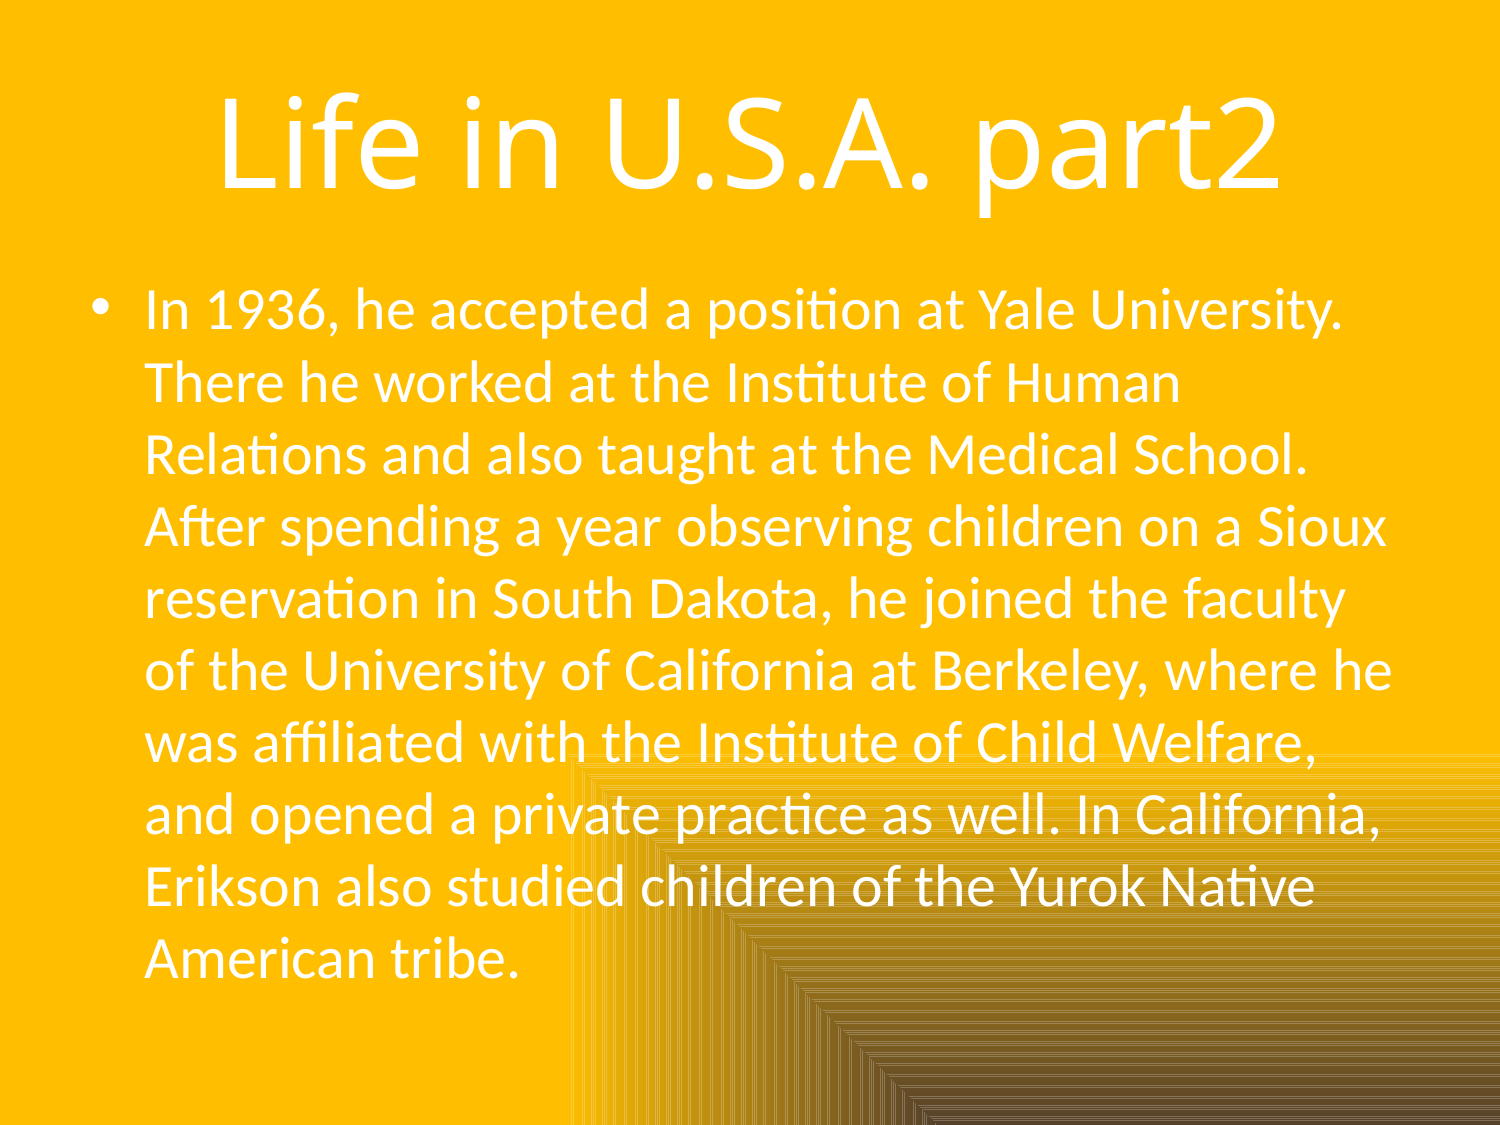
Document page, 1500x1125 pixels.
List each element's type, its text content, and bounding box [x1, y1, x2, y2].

list In 1936, he accepted a position at Yale University. There he worked at the Institute of Human Relations and also taught at the Medical School. After spending a year observing children on a Sioux reservation in South Dakota, he joined the faculty of the University of California at Berkeley, where he was affiliated with the Institute of Child Welfare, and opened a private practice as well. In California, Erikson also studied children of the Yurok Native American tribe. [75, 262, 1425, 1005]
title Life in U.S.A. part2 [75, 45, 1425, 233]
